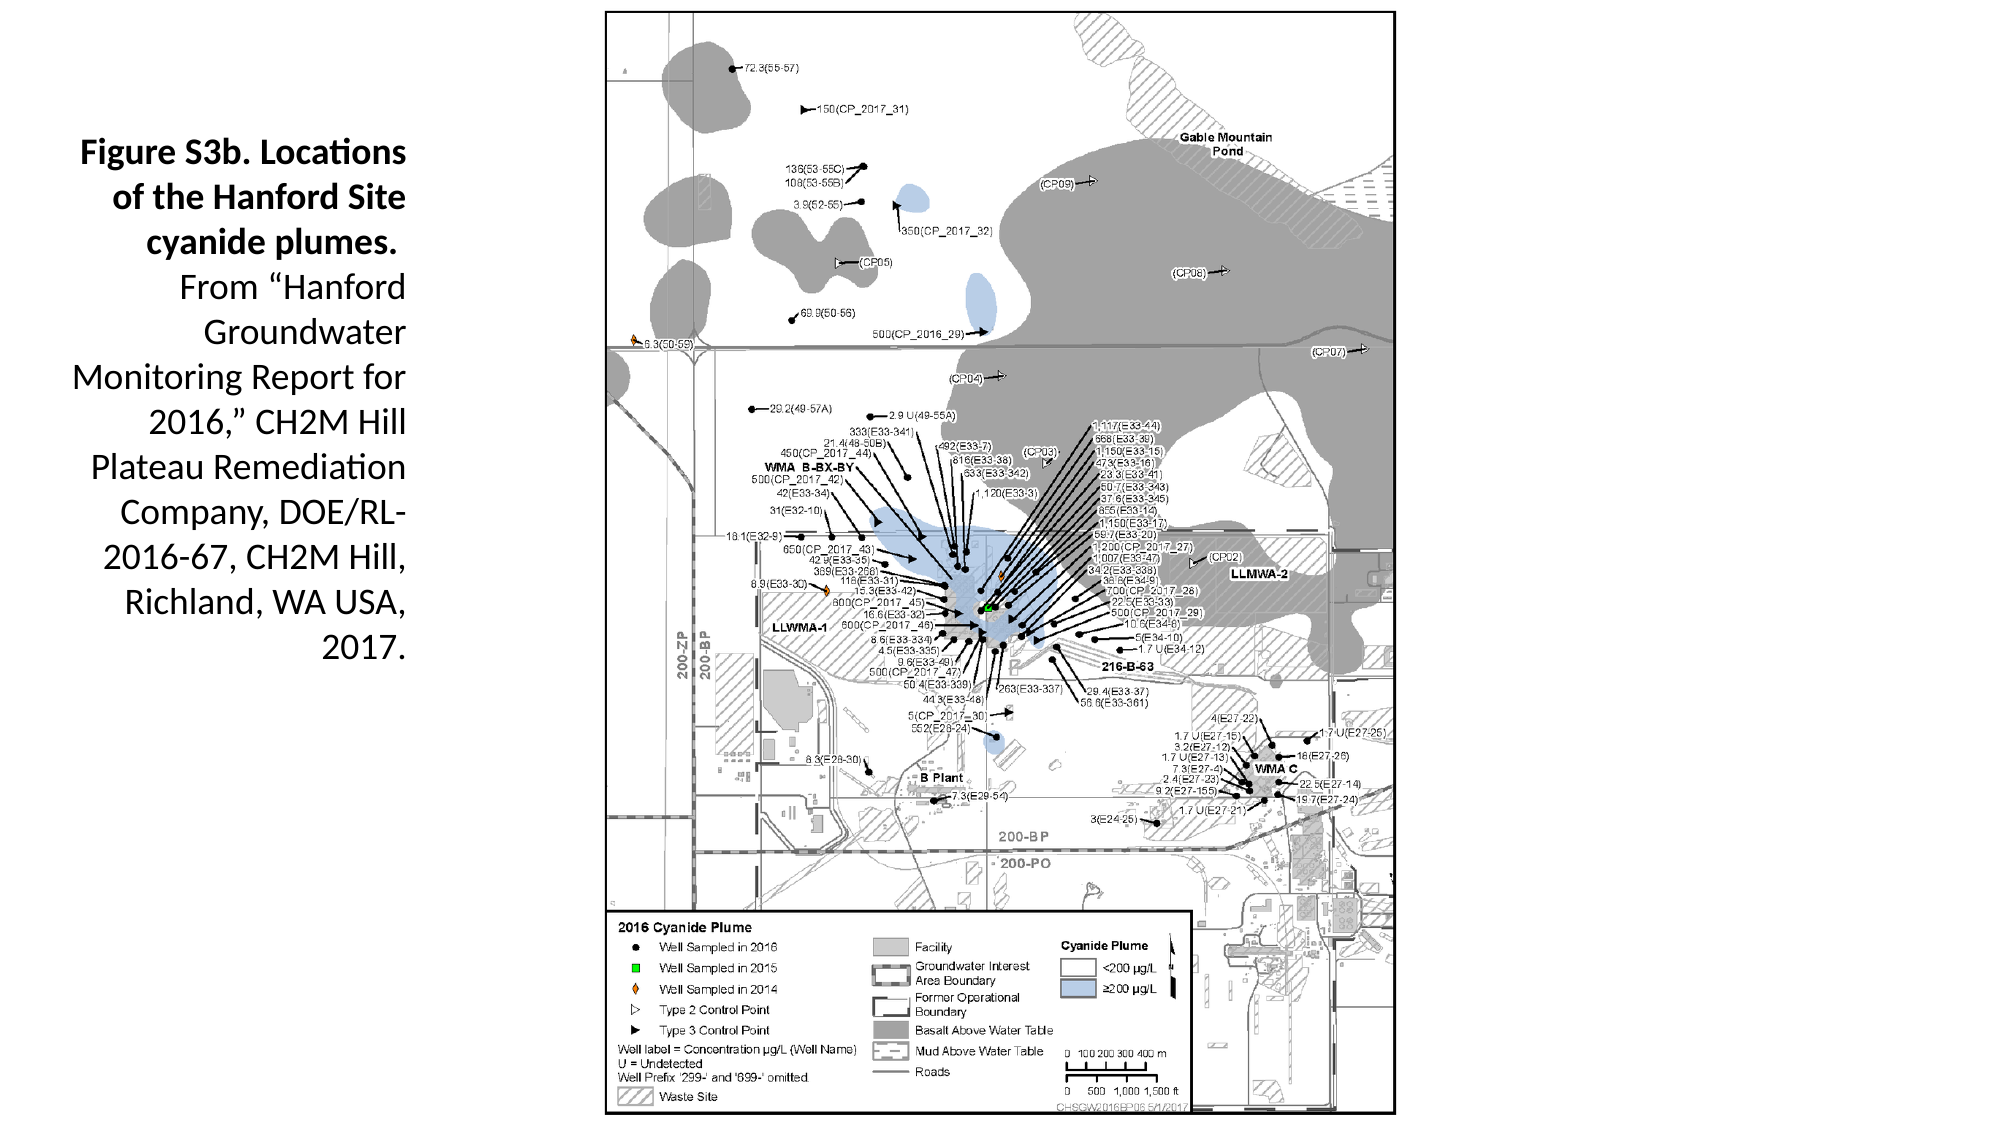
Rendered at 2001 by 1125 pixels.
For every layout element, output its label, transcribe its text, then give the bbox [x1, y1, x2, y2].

picture [593, 0, 1407, 1125]
text_box Figure S3b. Locations of the Hanford Site cyanide plumes. From “Hanford Groundwater Monitoring Report for 2016,” CH2M Hill Plateau Remediation Company, DOE/RL-2016-67, CH2M Hill, Richland, WA USA, 2017. [47, 119, 422, 765]
